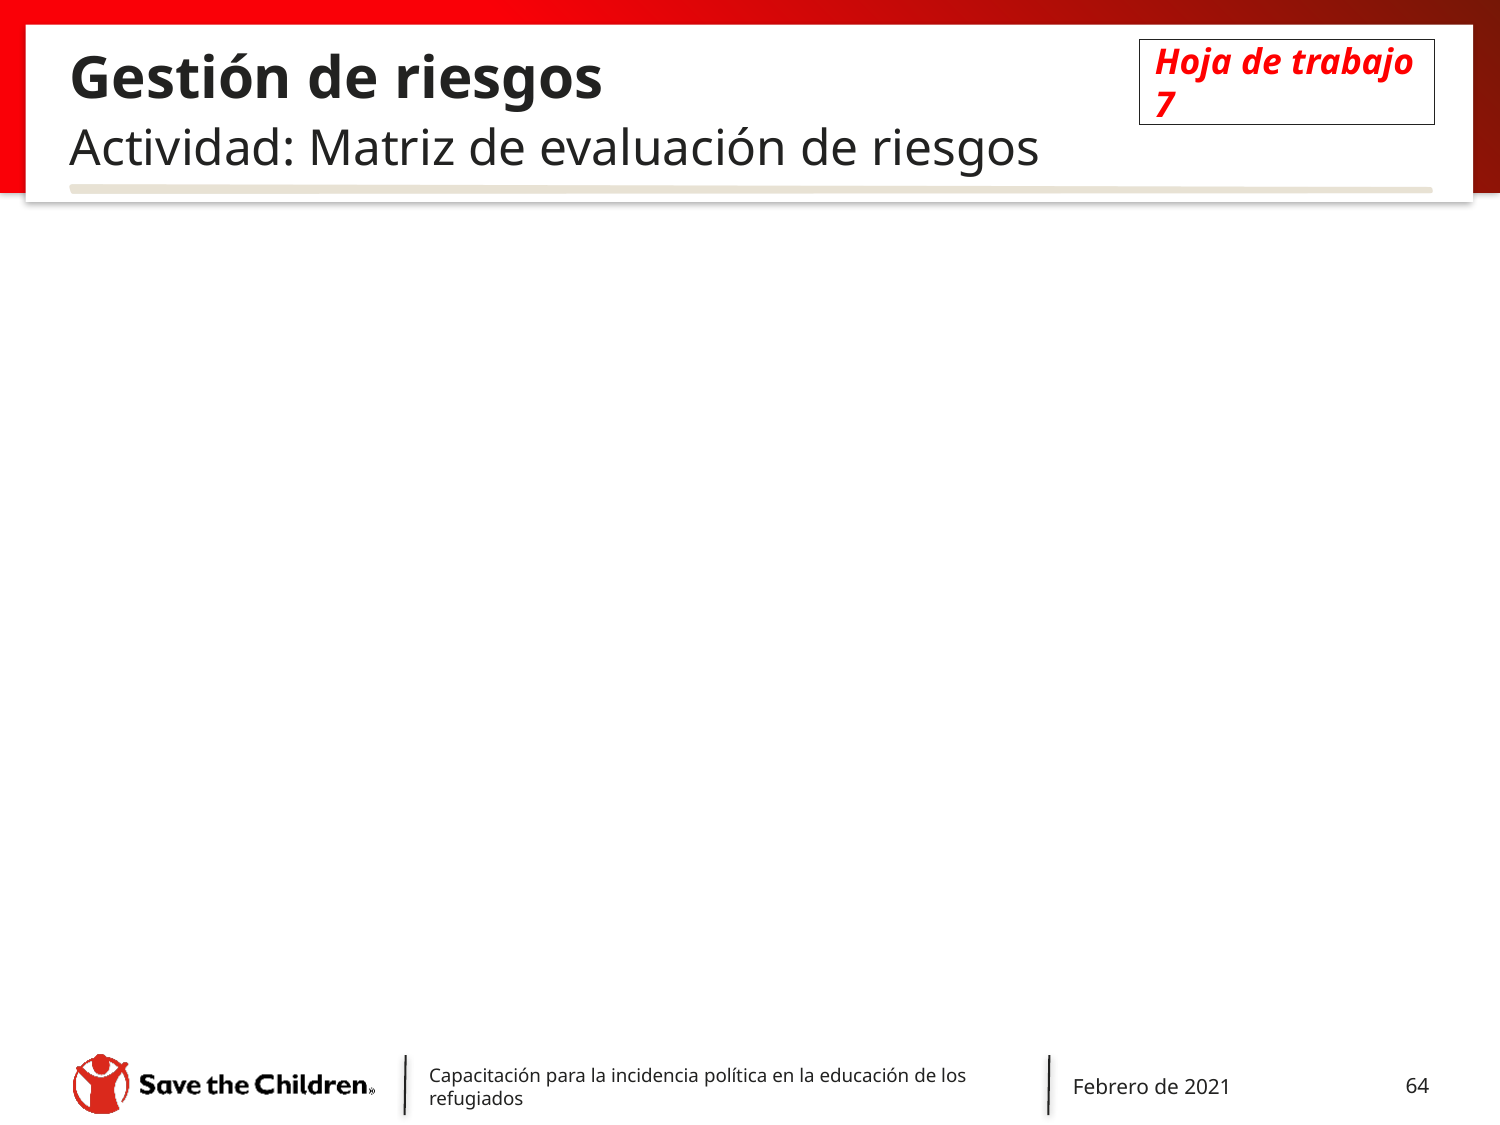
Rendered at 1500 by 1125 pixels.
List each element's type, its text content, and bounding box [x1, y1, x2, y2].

title Gestión de riesgos [69, 33, 1429, 115]
footer Capacitación para la incidencia política en la educación de los refugiados [414, 1056, 1042, 1117]
list Actividad: Matriz de evaluación de riesgos [69, 115, 1429, 176]
text_box Hoja de trabajo 7 [1139, 39, 1435, 125]
picture [69, 184, 1433, 194]
slide_number Febrero de 2021 [1057, 1056, 1317, 1117]
picture [62, 1043, 386, 1125]
slide_number 64 [1317, 1056, 1445, 1117]
